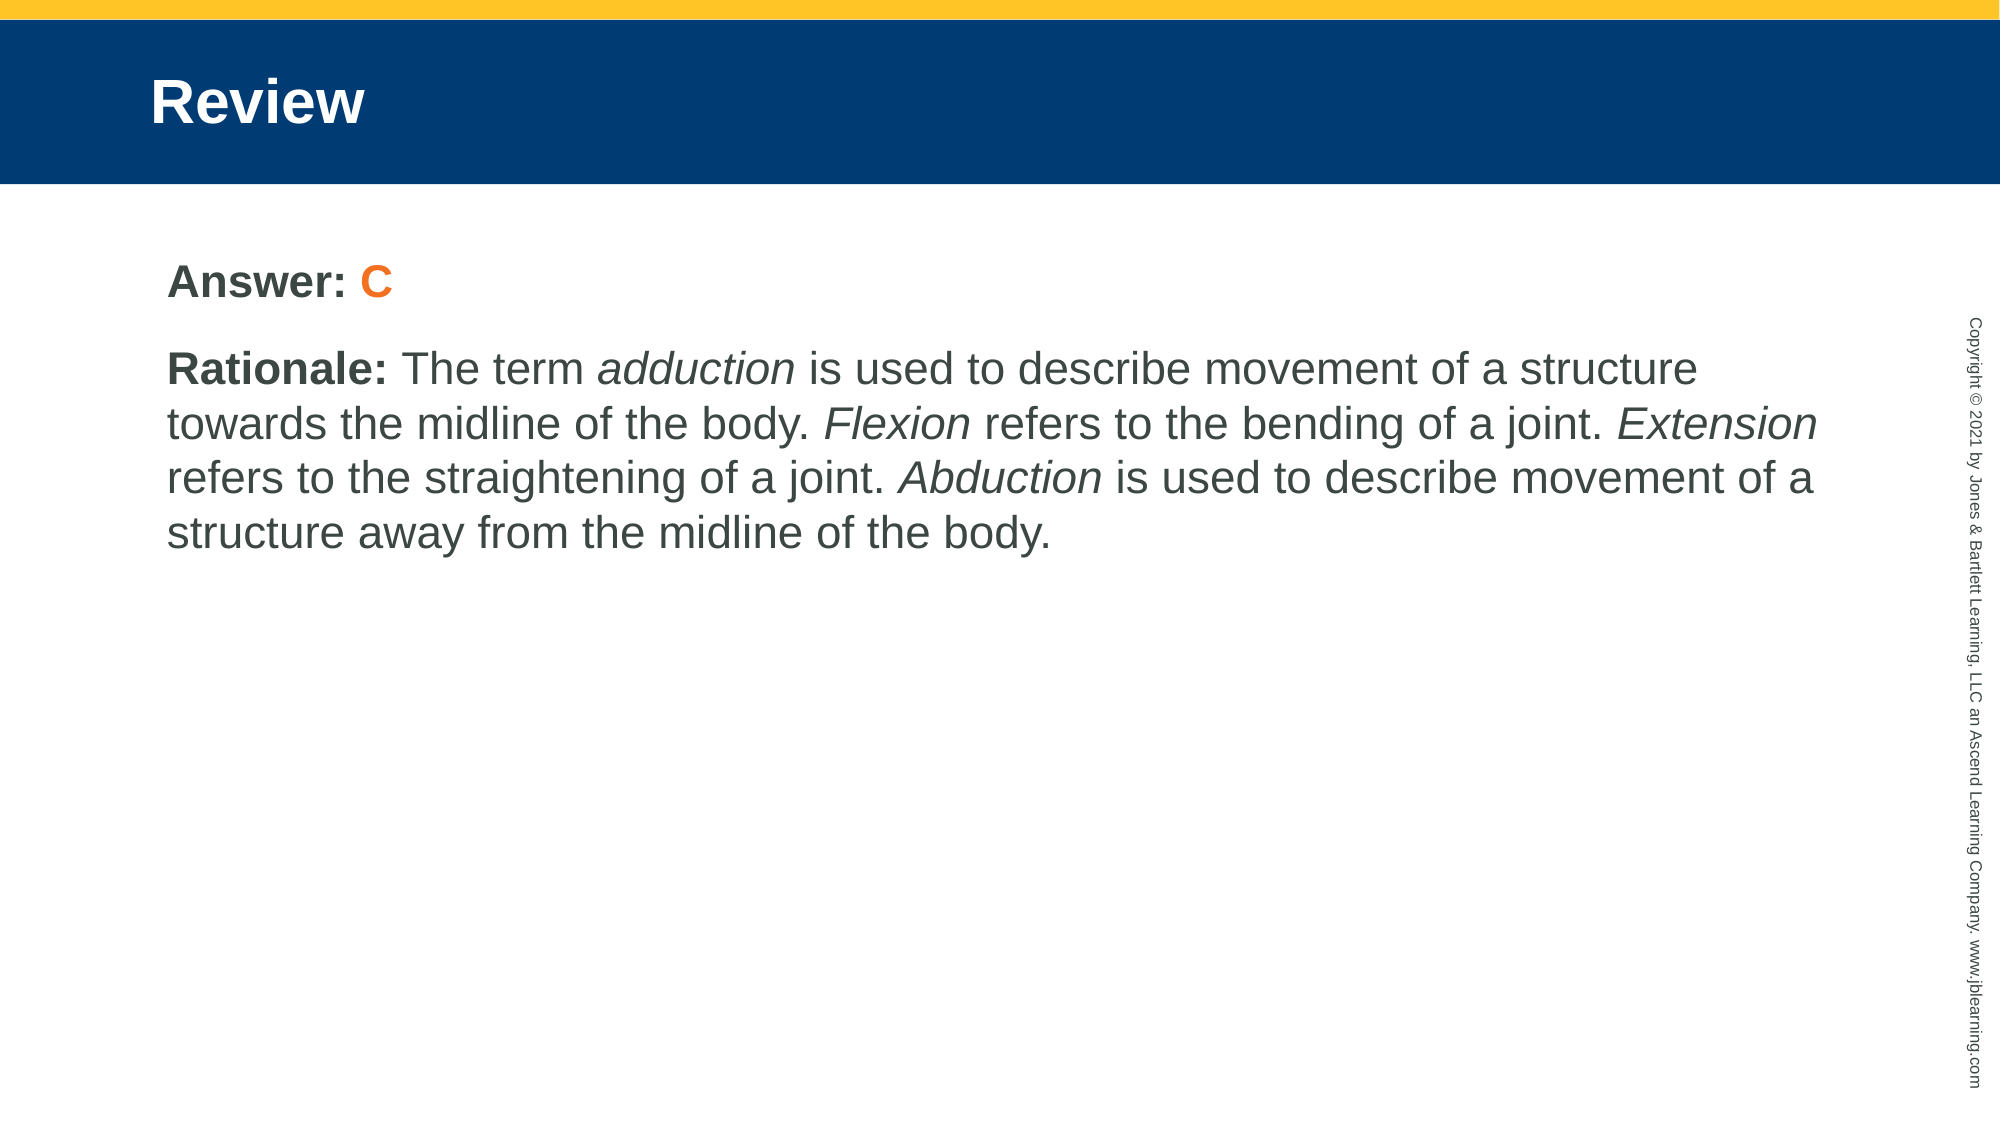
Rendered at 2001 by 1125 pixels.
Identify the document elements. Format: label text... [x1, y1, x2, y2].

list Answer: C Rationale: The term adduction is used to describe movement of a structure towards the midline of the body. Flexion refers to the bending of a joint. Extension refers to the straightening of a joint. Abduction is used to describe movement of a structure away from the midline of the body. [151, 244, 1840, 1016]
title Review [0, 19, 2000, 185]
